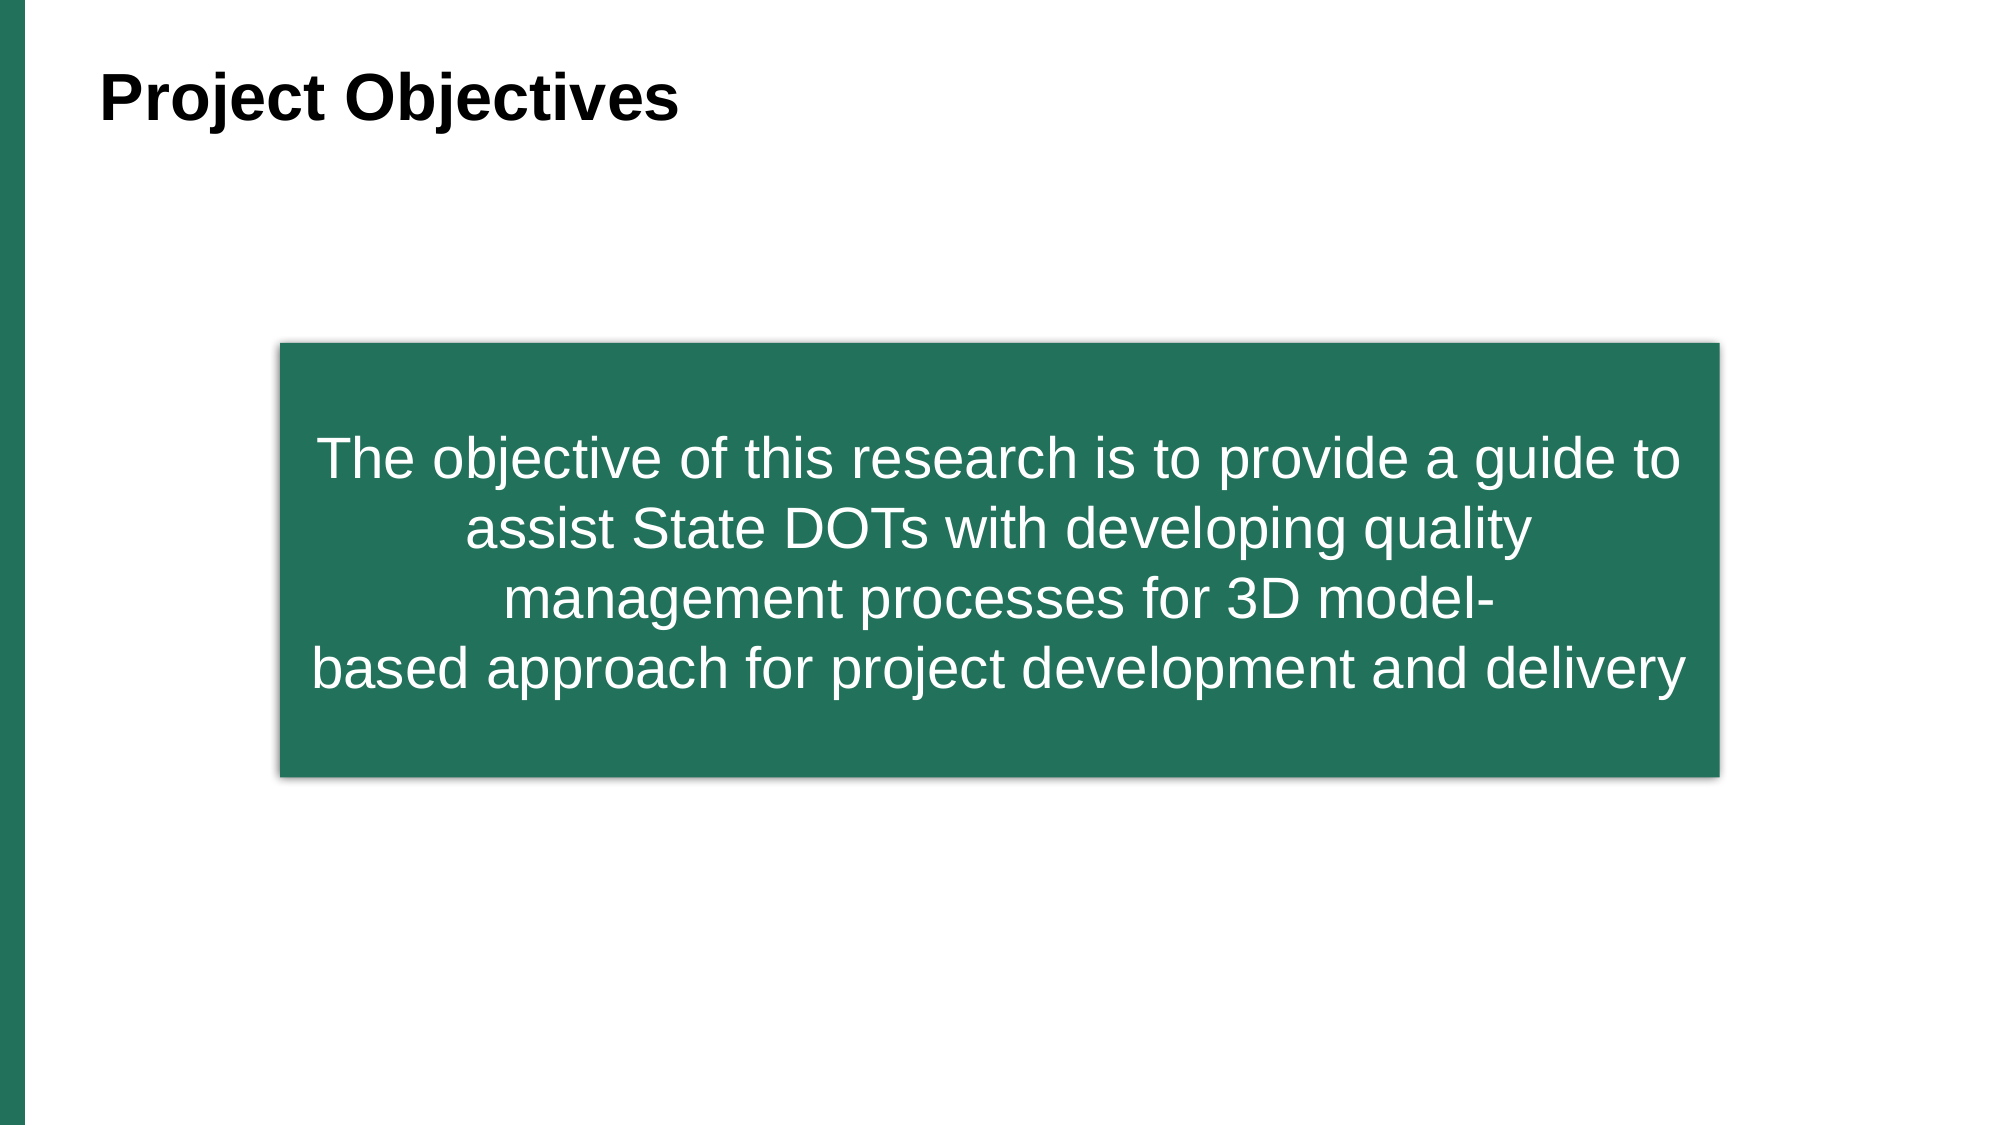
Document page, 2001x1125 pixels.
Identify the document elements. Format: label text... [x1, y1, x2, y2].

text_box The objective of this research is to provide a guide to assist State DOTs with developing quality management processes for 3D model-based approach for project development and delivery [280, 342, 1720, 778]
title Project Objectives [99, 62, 1900, 200]
